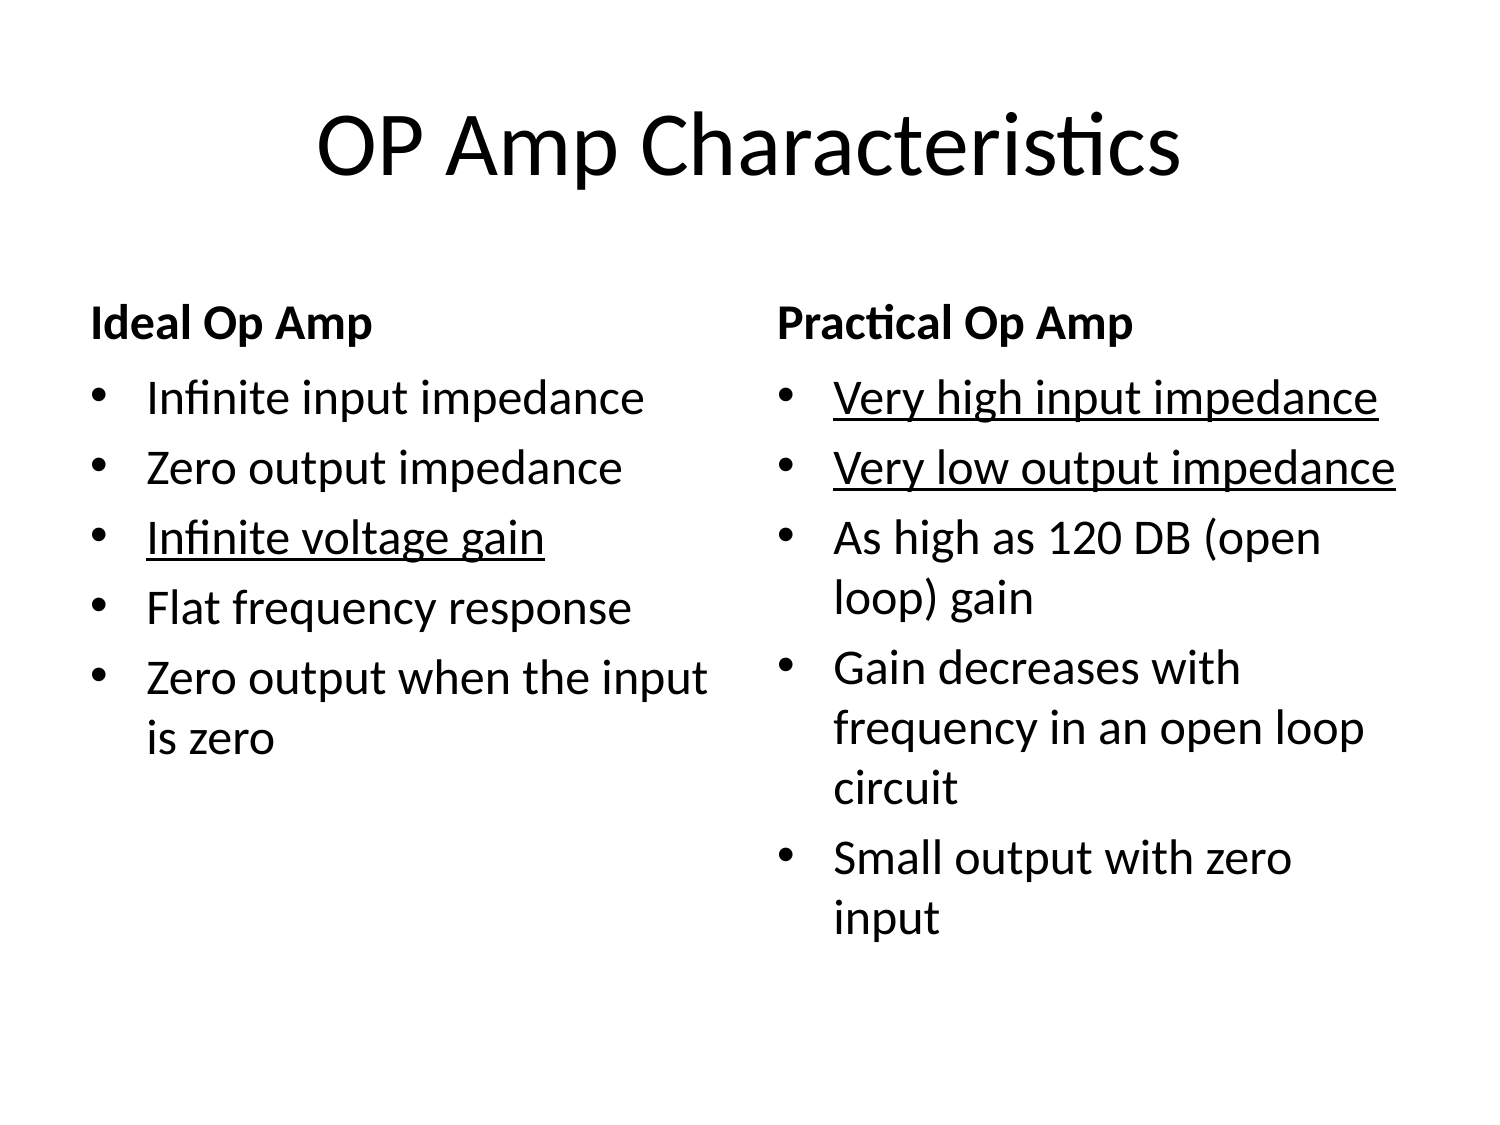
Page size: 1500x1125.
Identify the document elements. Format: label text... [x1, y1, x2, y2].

list Very high input impedance Very low output impedance As high as 120 DB (open loop) gain Gain decreases with frequency in an open loop circuit Small output with zero input [761, 356, 1425, 1005]
list Ideal Op Amp [75, 251, 738, 356]
list Practical Op Amp [761, 251, 1425, 356]
list Infinite input impedance Zero output impedance Infinite voltage gain Flat frequency response Zero output when the input is zero [75, 356, 738, 1005]
title OP Amp Characteristics [75, 45, 1425, 233]
